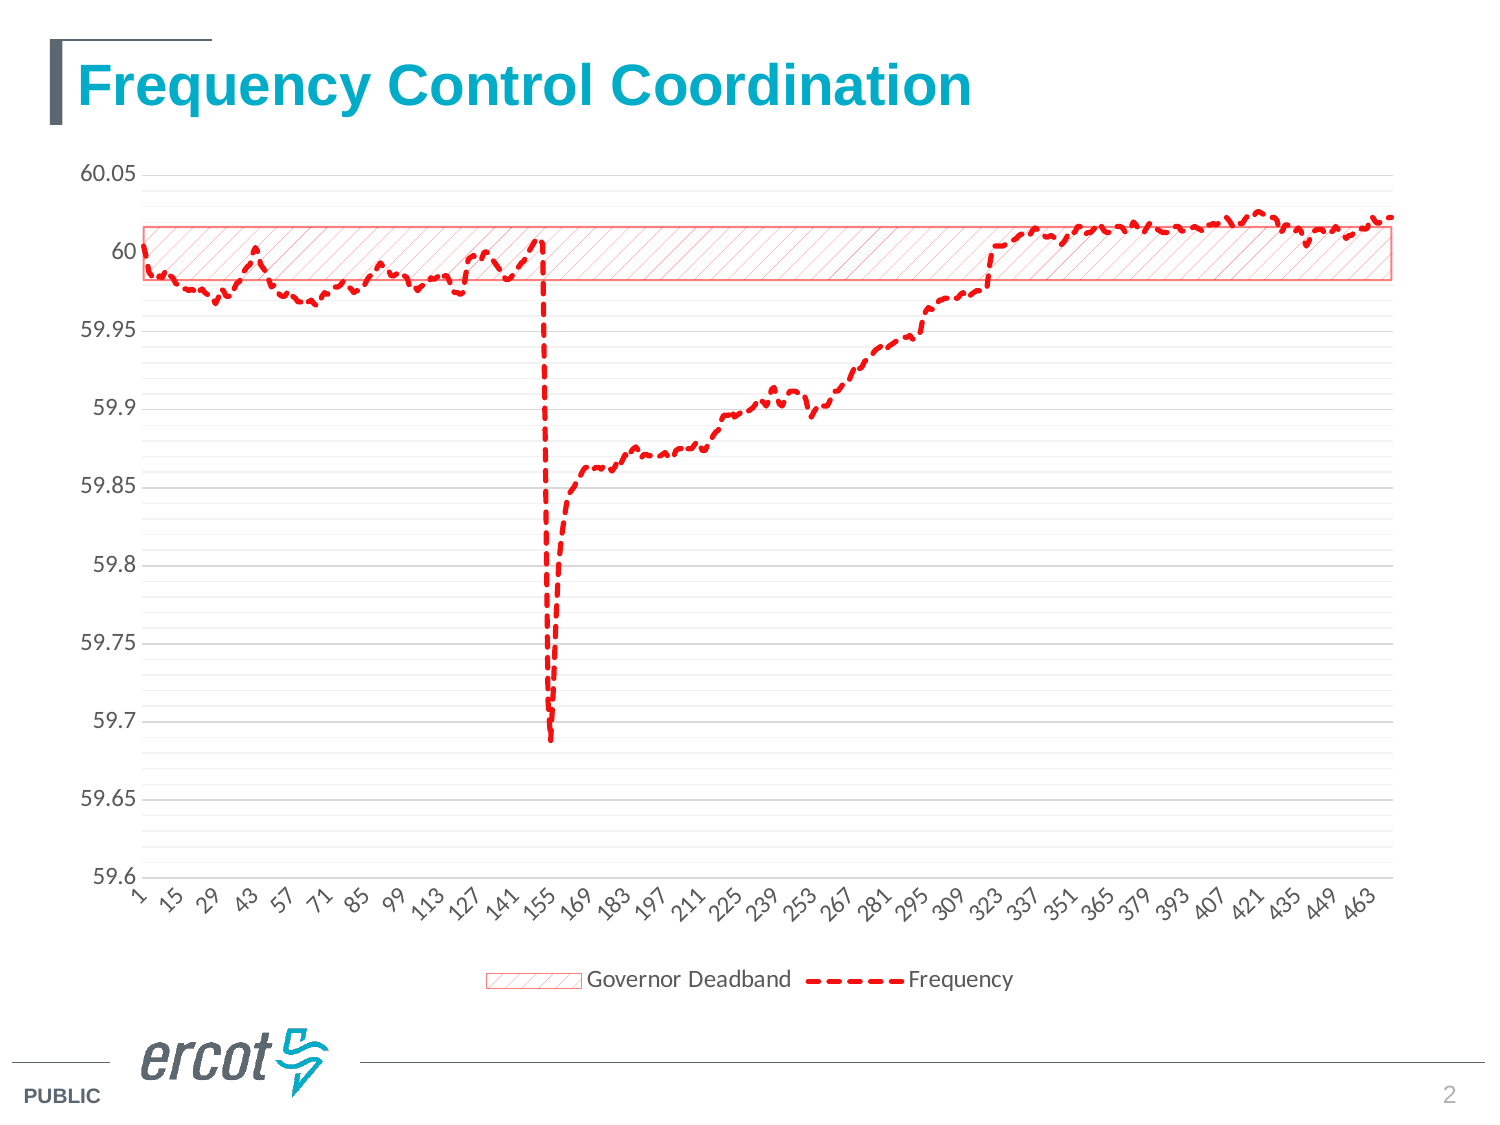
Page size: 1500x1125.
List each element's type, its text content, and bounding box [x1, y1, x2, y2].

chart [49, 149, 1451, 1001]
slide_number 2 [1412, 1076, 1488, 1112]
title Frequency Control Coordination [62, 39, 1450, 125]
picture [137, 1024, 332, 1100]
